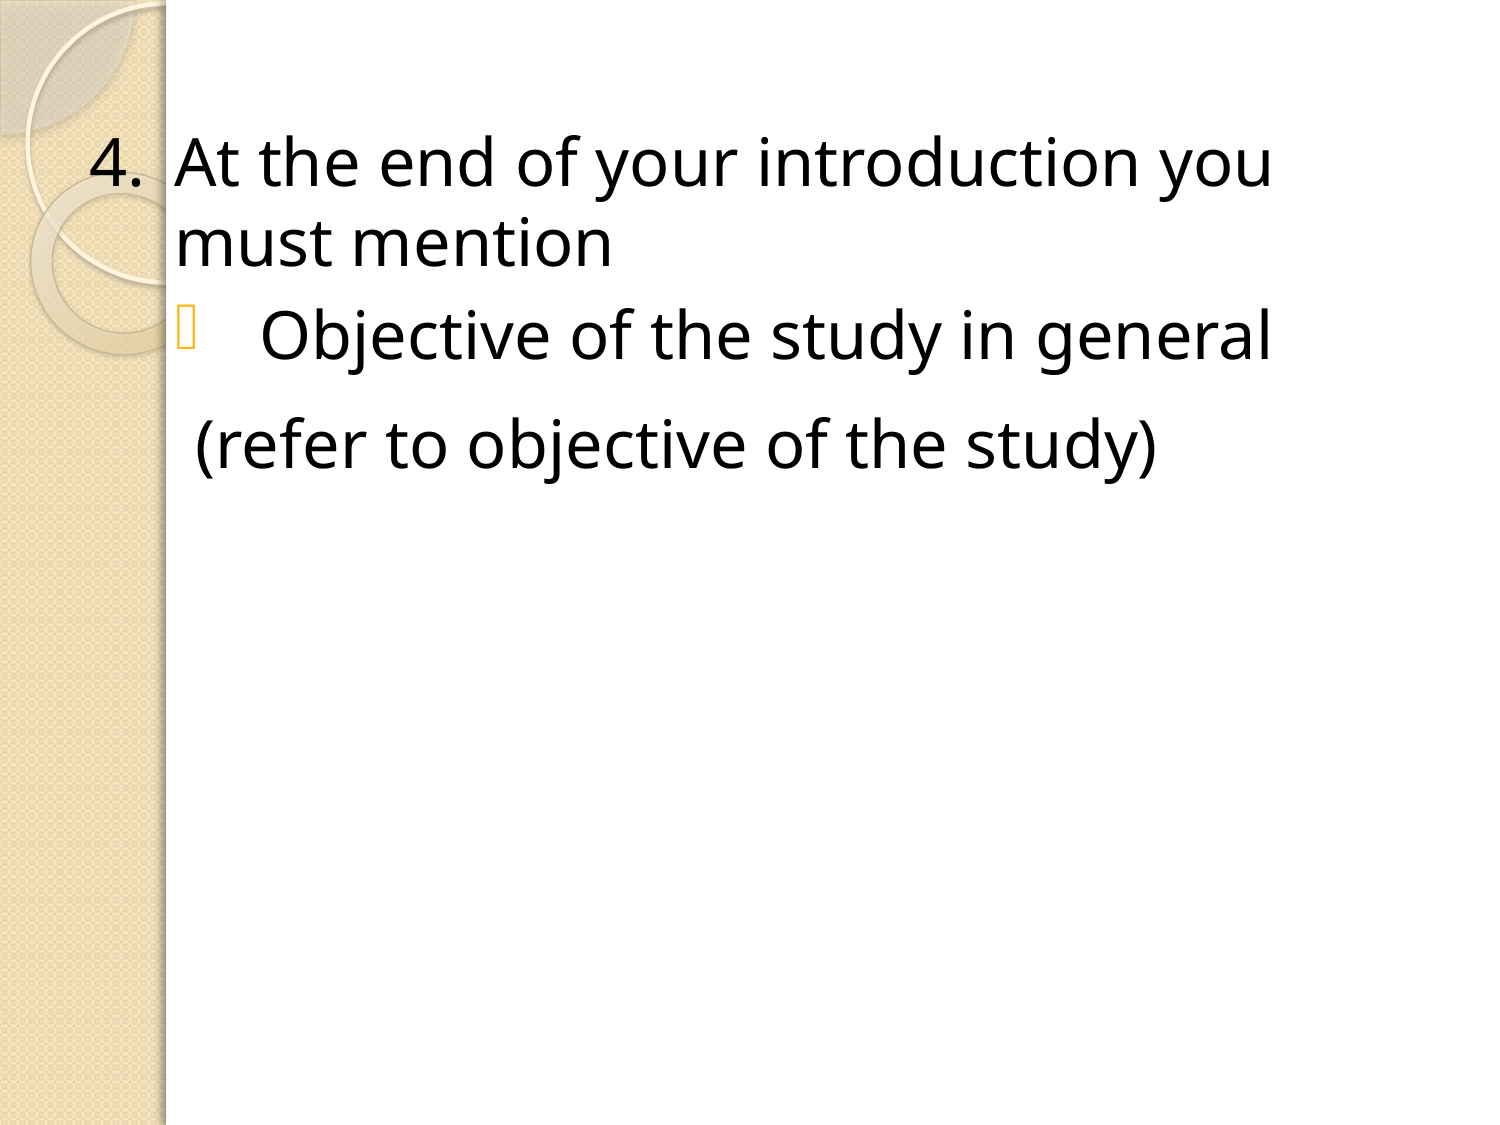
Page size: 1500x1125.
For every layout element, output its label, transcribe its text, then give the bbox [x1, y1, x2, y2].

list 4. At the end of your introduction you must mention Objective of the study in general (refer to objective of the study) [75, 112, 1425, 550]
